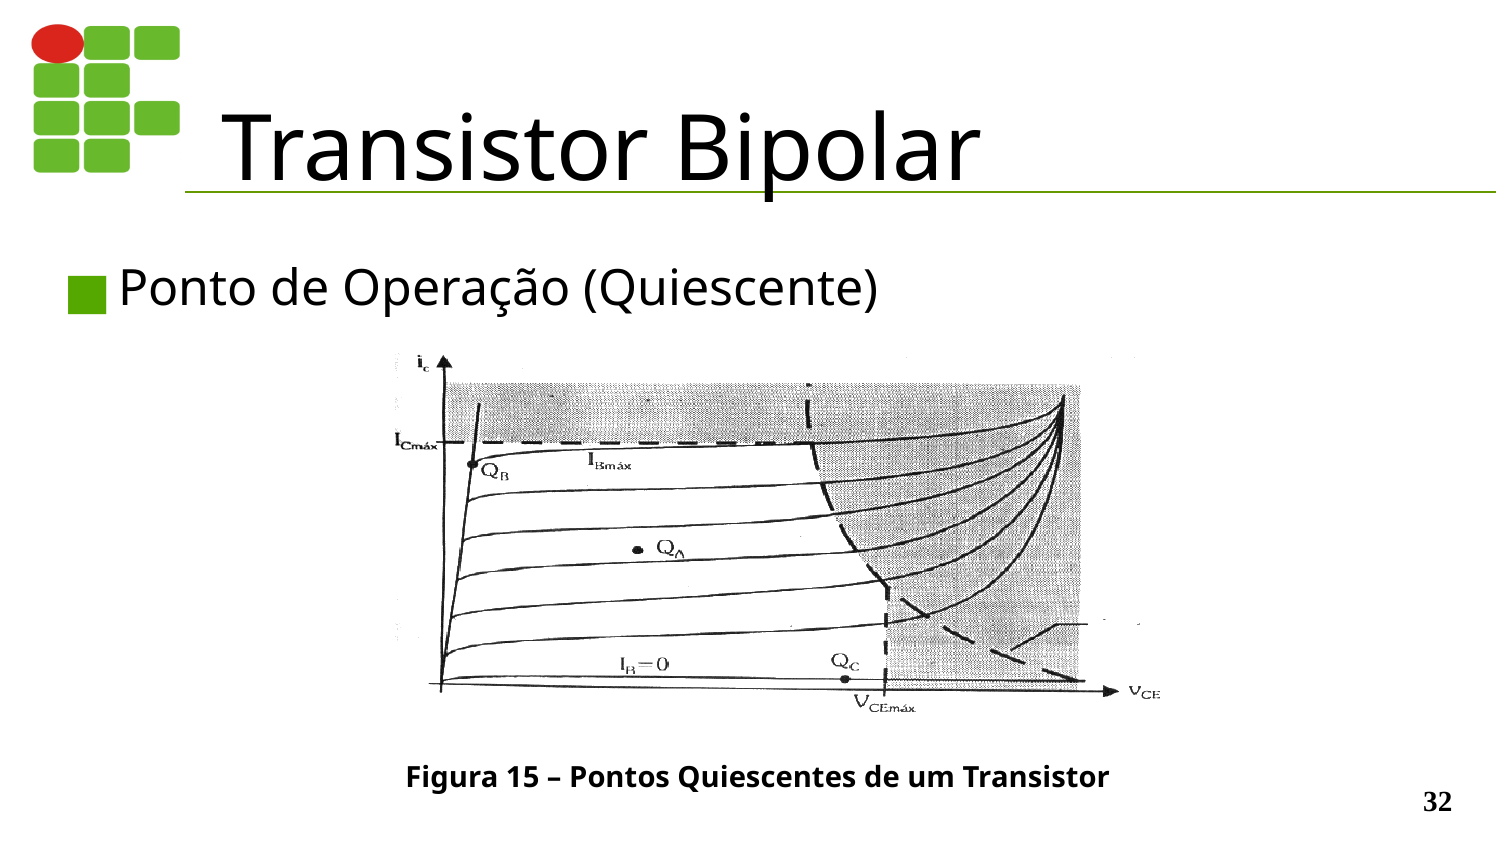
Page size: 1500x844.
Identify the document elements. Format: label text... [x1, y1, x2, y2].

picture [395, 350, 1176, 724]
picture [29, 23, 182, 174]
title Transistor Bipolar [206, 26, 1468, 207]
text_box ‹#› [1155, 774, 1468, 825]
list Ponto de Operação (Quiescente) Figura 15 – Pontos Quiescentes de um Transistor [46, 248, 1469, 774]
